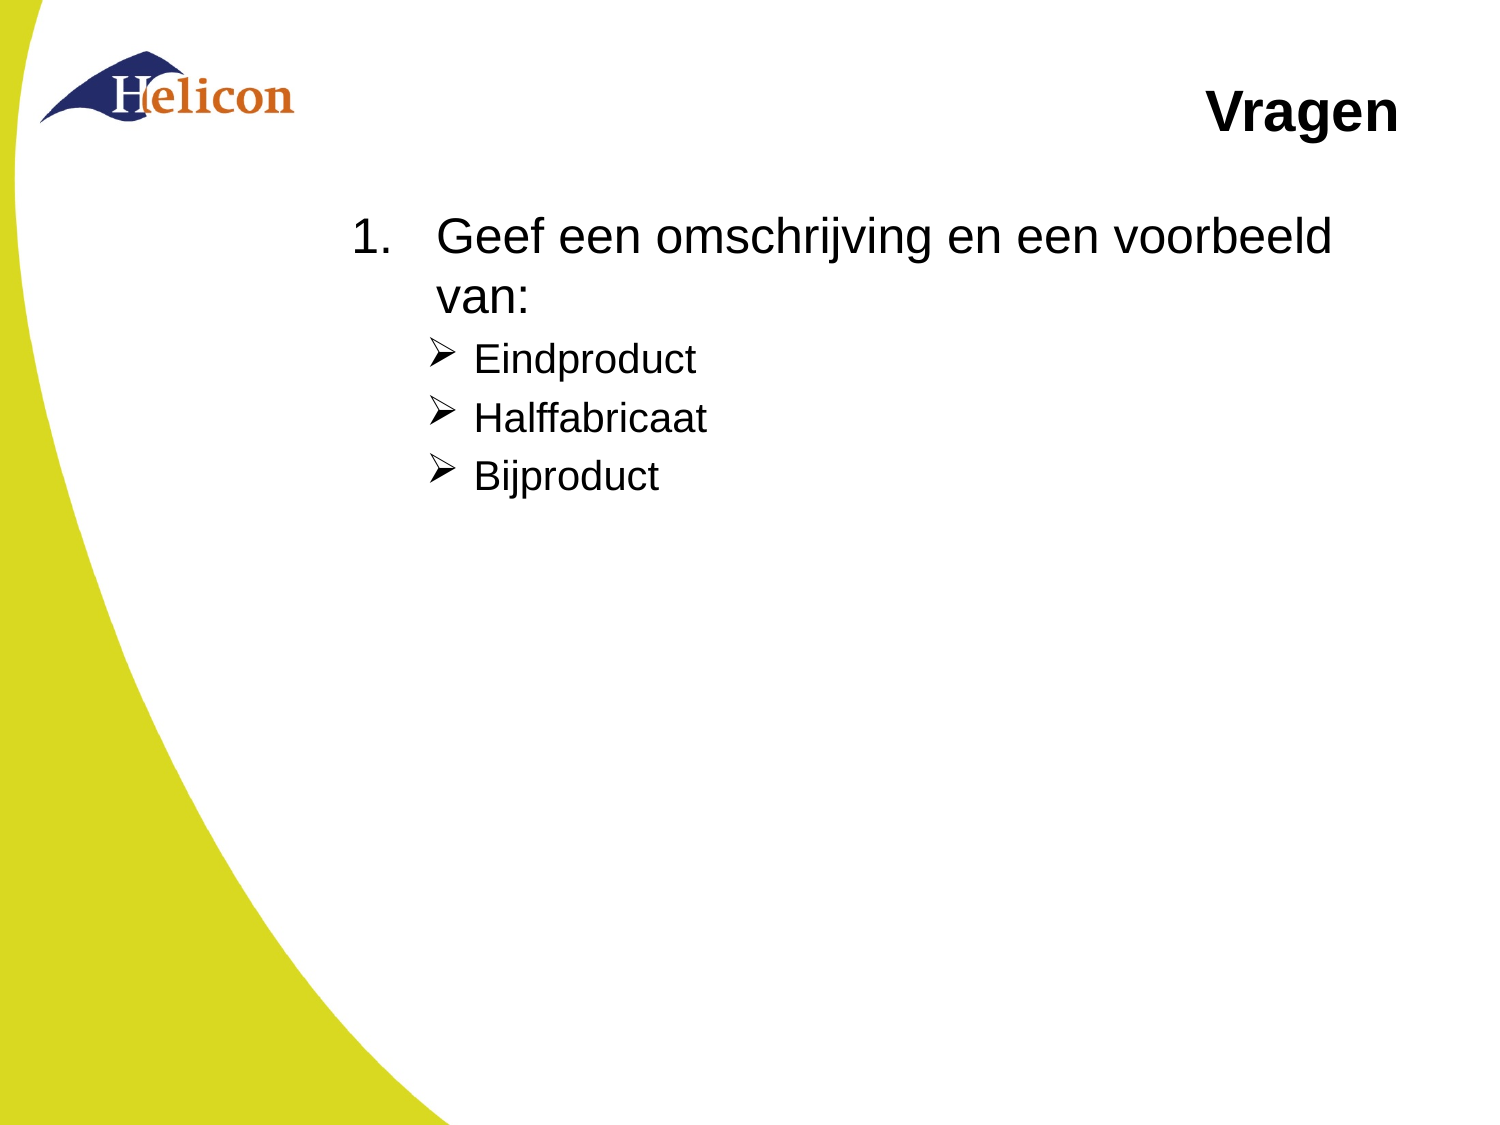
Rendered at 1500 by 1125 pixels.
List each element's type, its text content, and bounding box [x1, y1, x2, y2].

title Vragen [324, 54, 1415, 161]
picture [0, 0, 1500, 1125]
list Geef een omschrijving en een voorbeeld van: Eindproduct Halffabricaat Bijproduct [336, 196, 1425, 1005]
